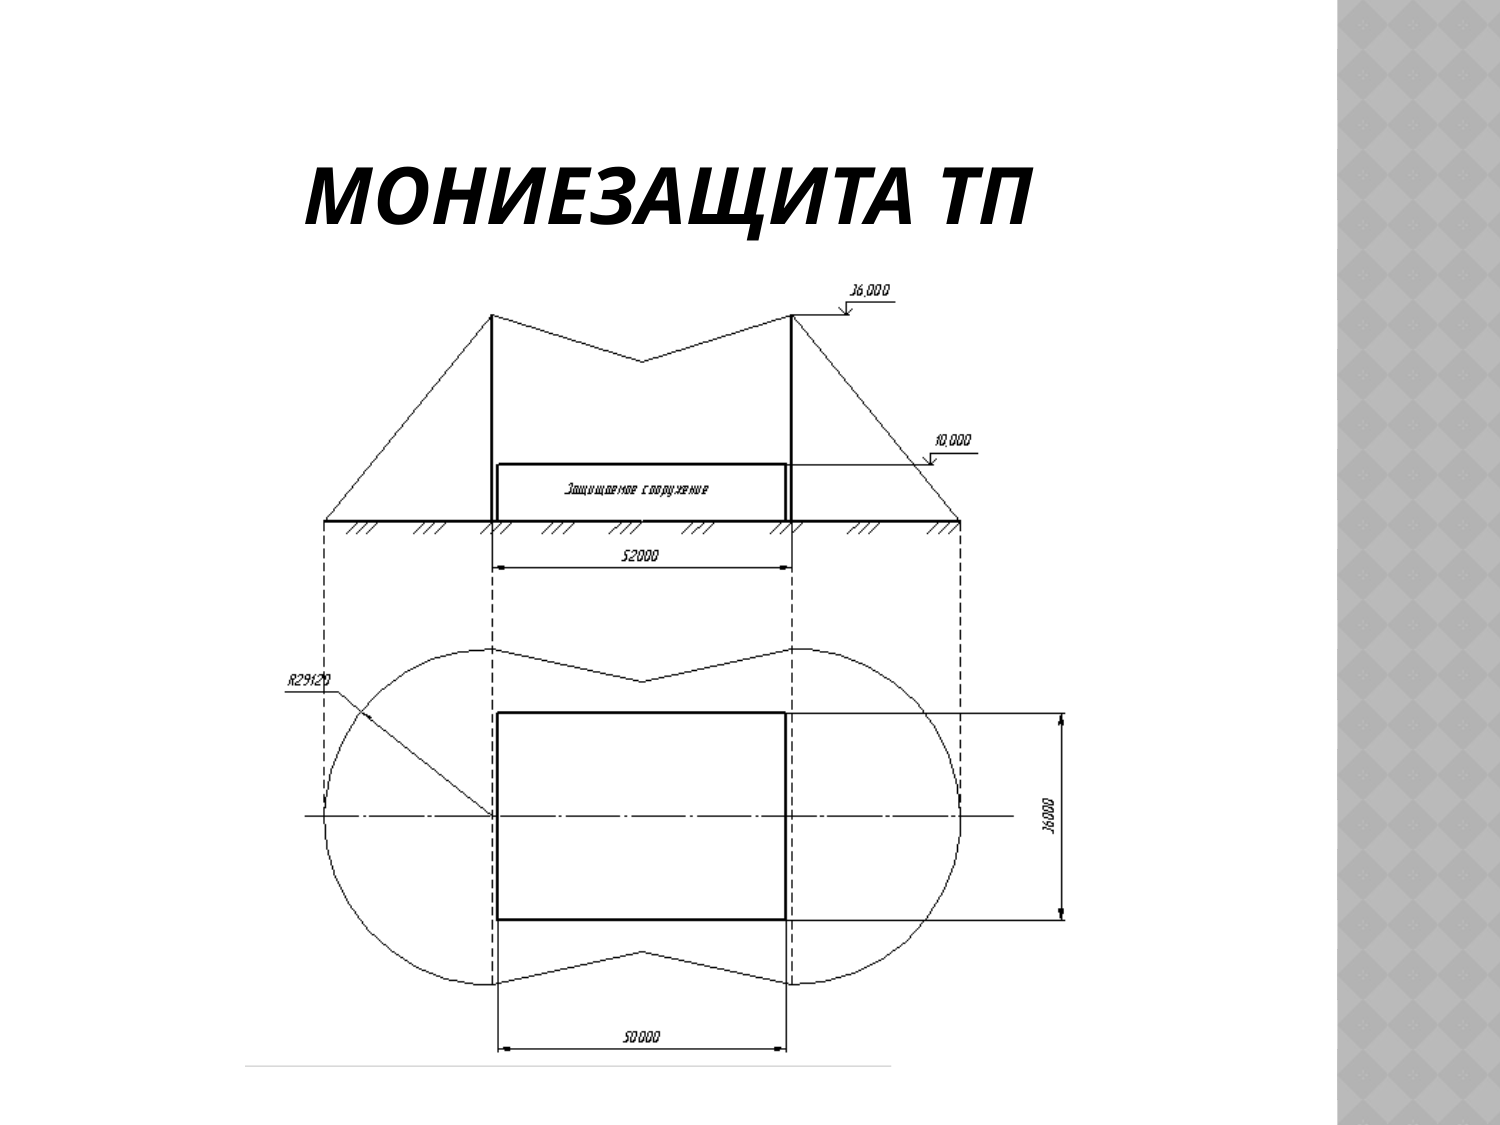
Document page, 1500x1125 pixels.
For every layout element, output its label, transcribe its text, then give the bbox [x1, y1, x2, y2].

title Мониезащита ТП [75, 52, 1263, 240]
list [245, 263, 1085, 1067]
